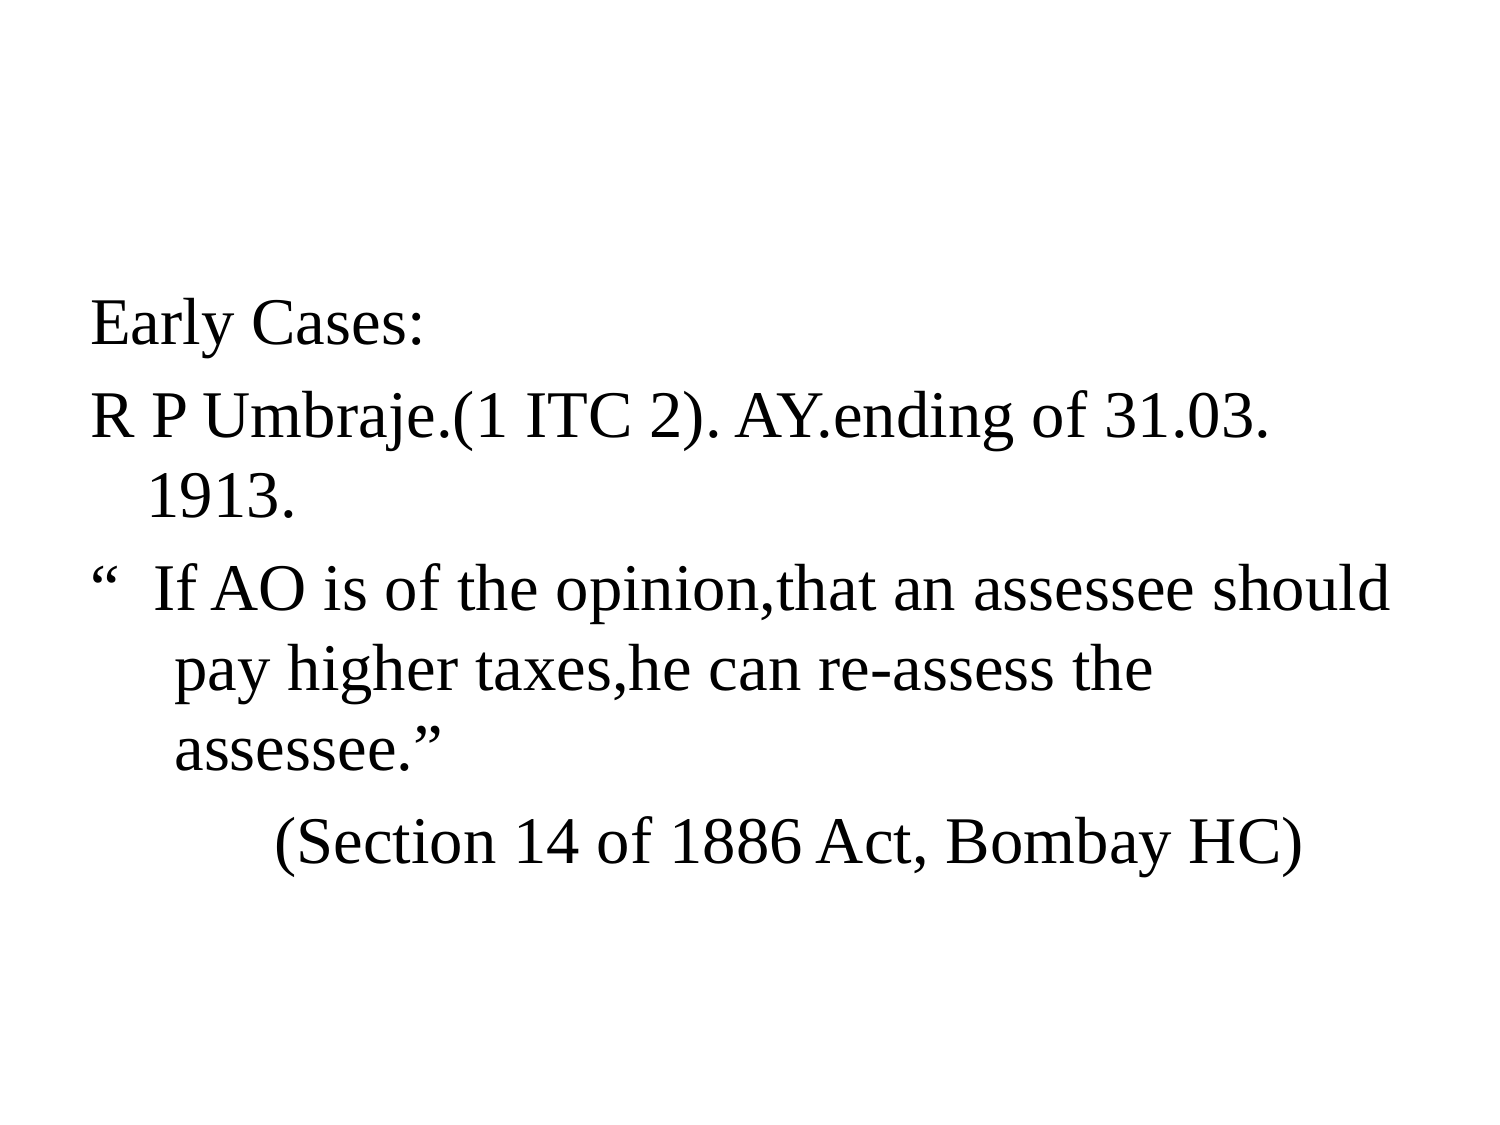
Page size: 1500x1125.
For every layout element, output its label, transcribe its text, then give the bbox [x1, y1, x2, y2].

list Early Cases: R P Umbraje.(1 ITC 2). AY.ending of 31.03. 1913. “ If AO is of the opinion,that an assessee should pay higher taxes,he can re-assess the assessee.” (Section 14 of 1886 Act, Bombay HC) [75, 270, 1425, 1013]
